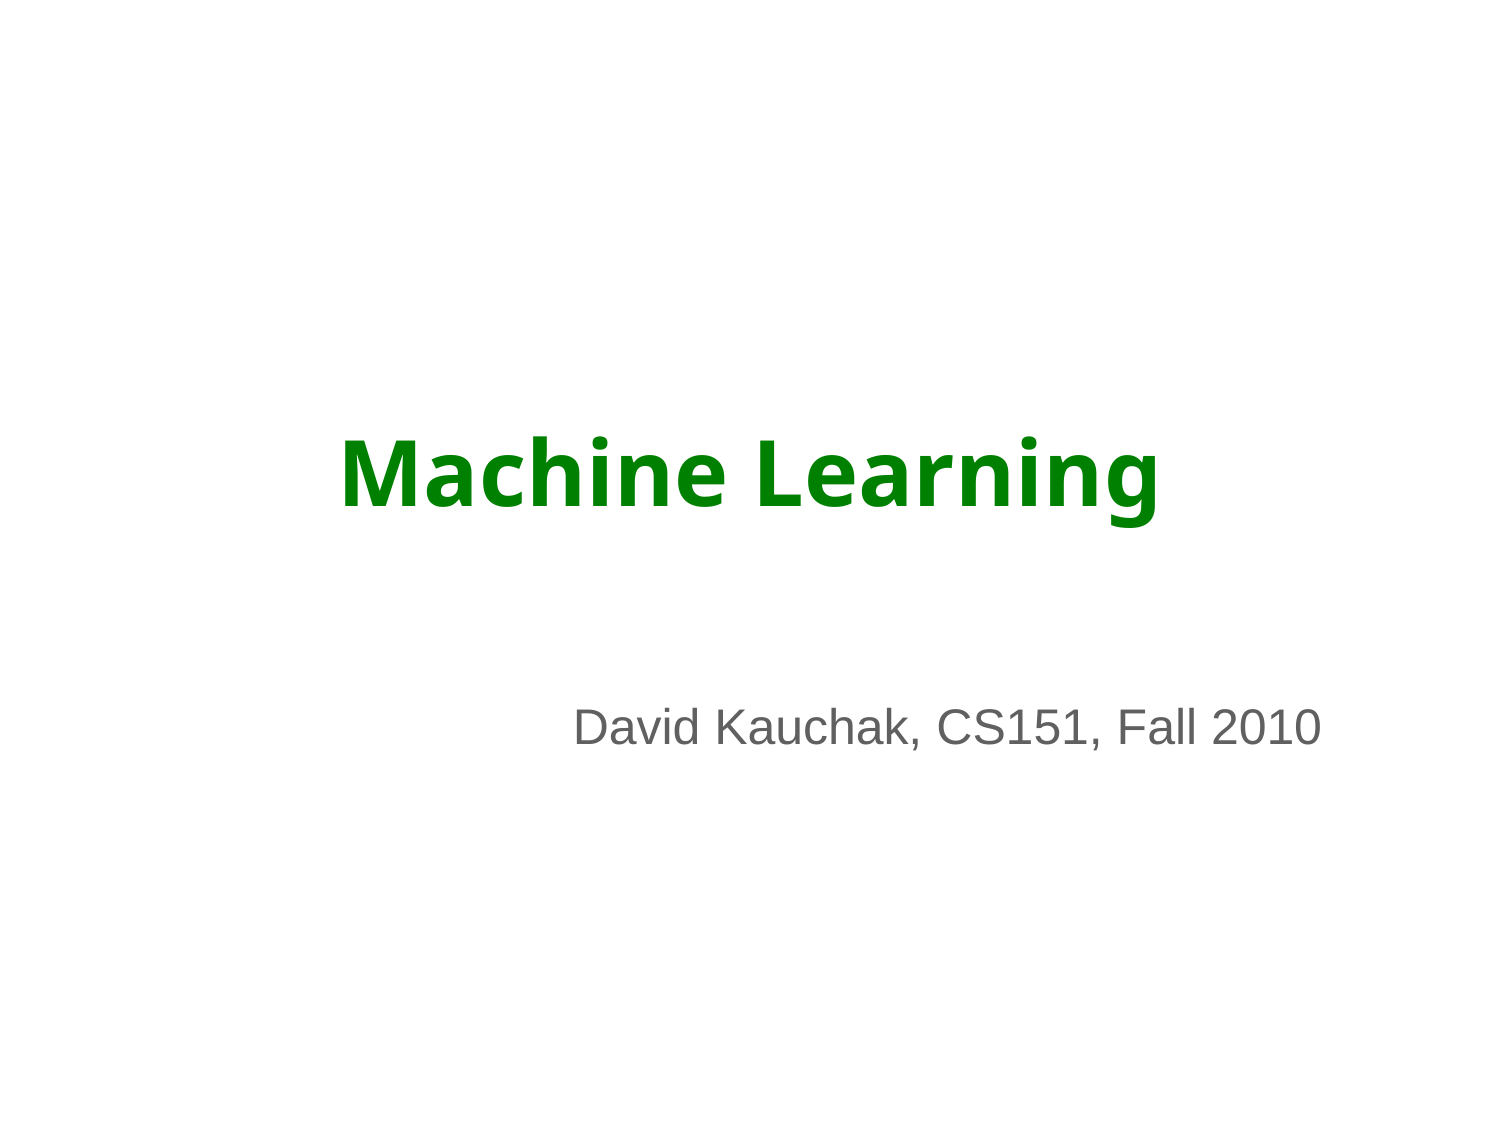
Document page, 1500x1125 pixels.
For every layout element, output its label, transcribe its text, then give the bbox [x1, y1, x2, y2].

title Machine Learning [112, 349, 1388, 591]
subtitle David Kauchak, CS151, Fall 2010 [212, 687, 1338, 776]
